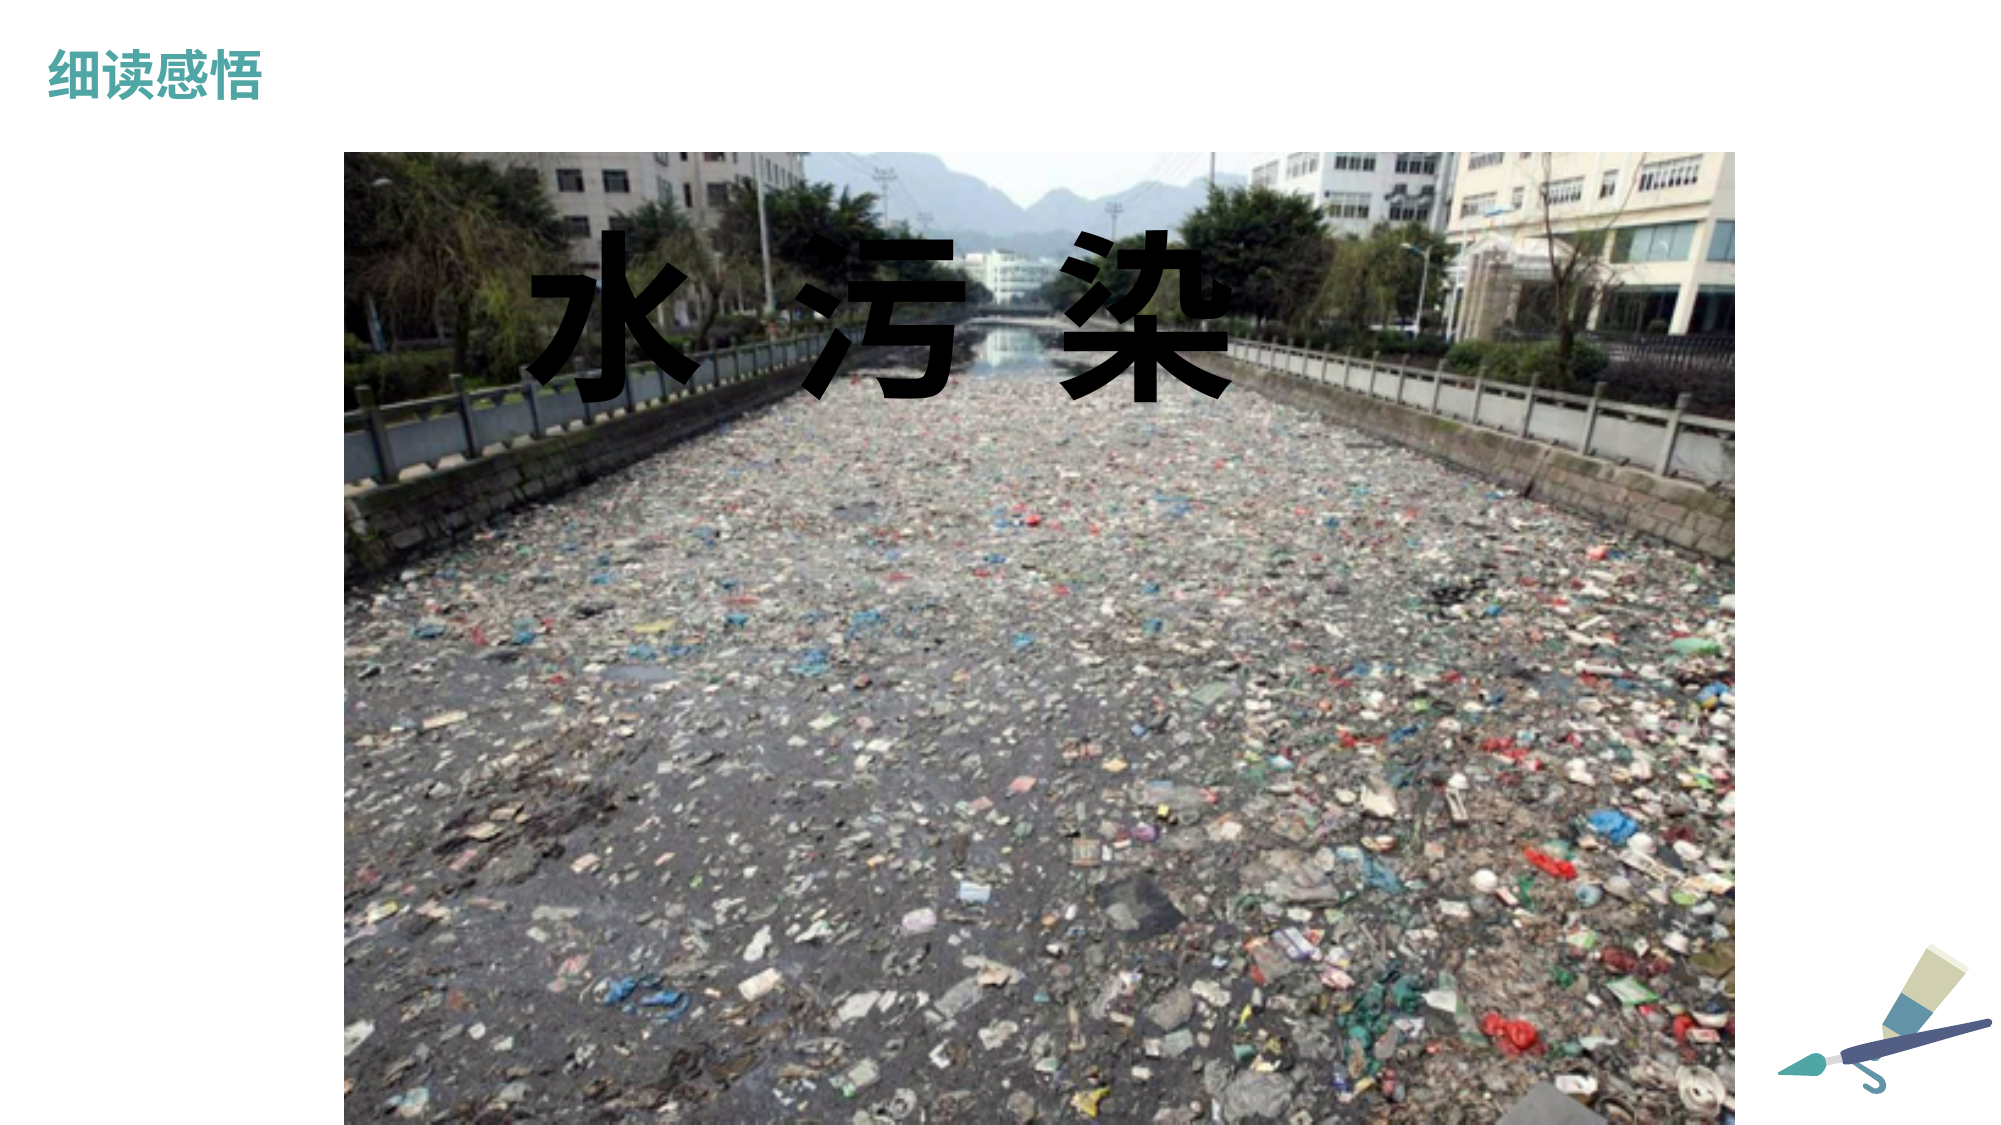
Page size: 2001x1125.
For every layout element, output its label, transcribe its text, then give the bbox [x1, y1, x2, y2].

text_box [1811, 945, 1974, 1125]
text_box 细读感悟 [32, 33, 347, 114]
picture [344, 152, 1735, 1125]
